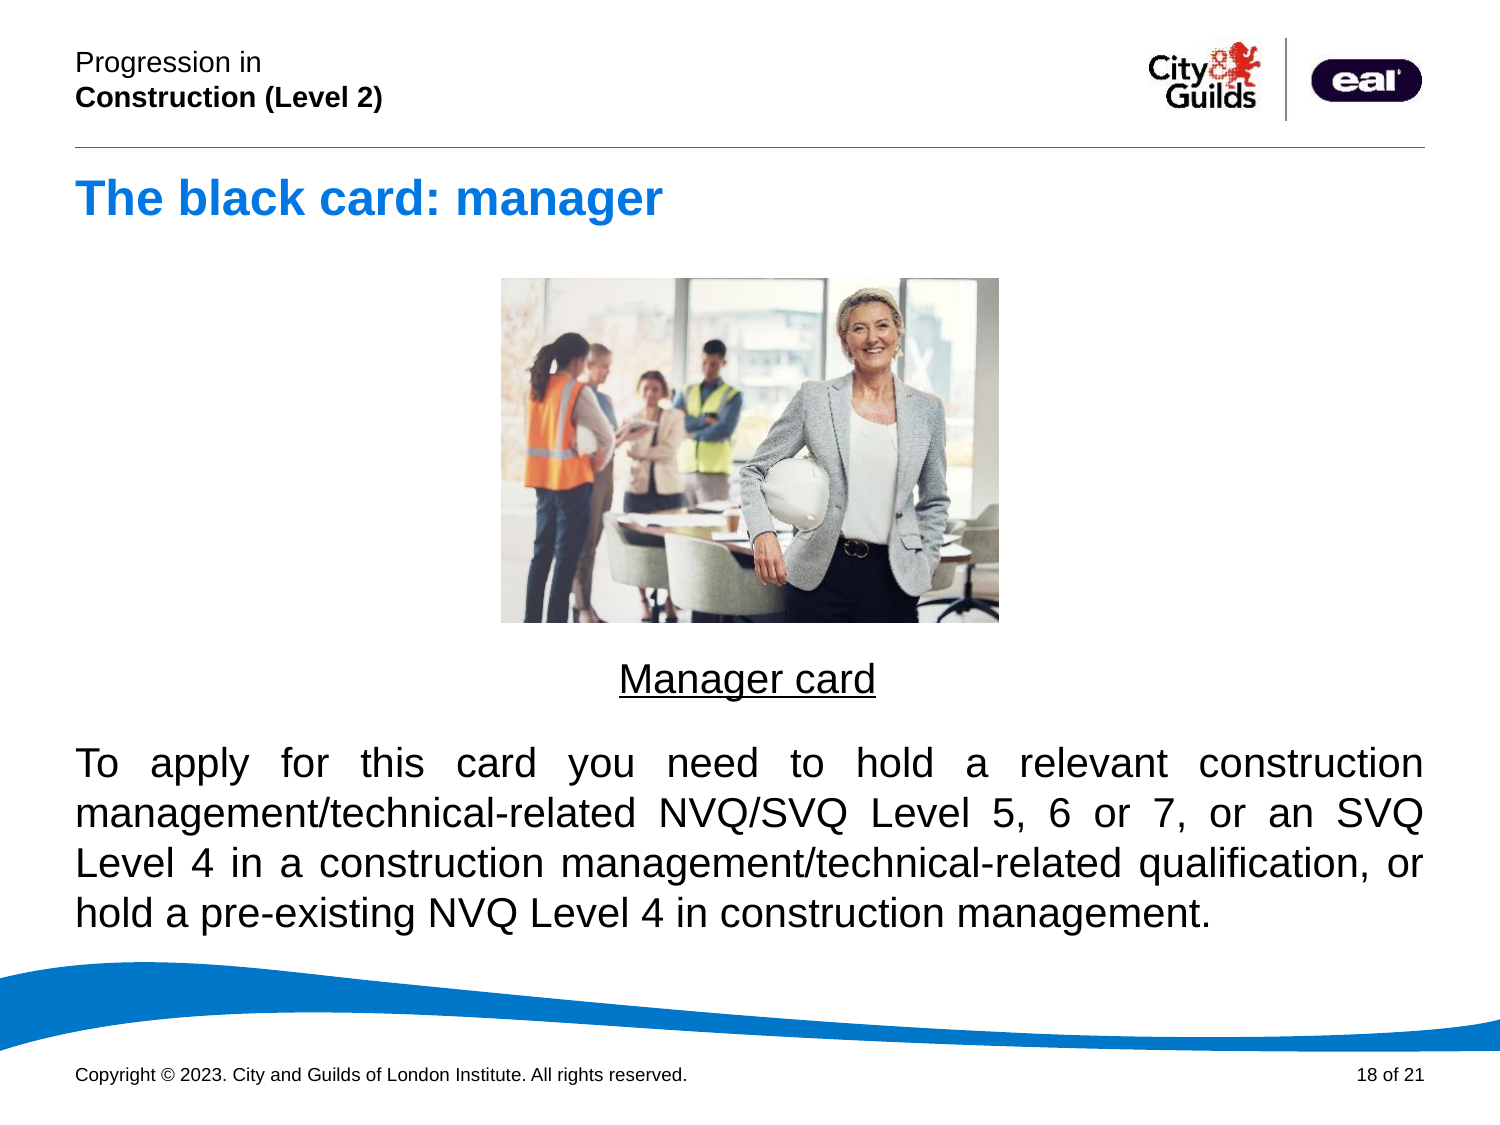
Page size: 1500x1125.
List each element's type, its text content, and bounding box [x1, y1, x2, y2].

title The black card: manager [74, 165, 1426, 229]
picture [501, 278, 999, 623]
text_box Manager card [603, 644, 897, 709]
list To apply for this card you need to hold a relevant construction management/technical-related NVQ/SVQ Level 5, 6 or 7, or an SVQ Level 4 in a construction management/technical-related qualification, or hold a pre-existing NVQ Level 4 in construction management. [74, 735, 1426, 957]
picture [1149, 38, 1422, 121]
